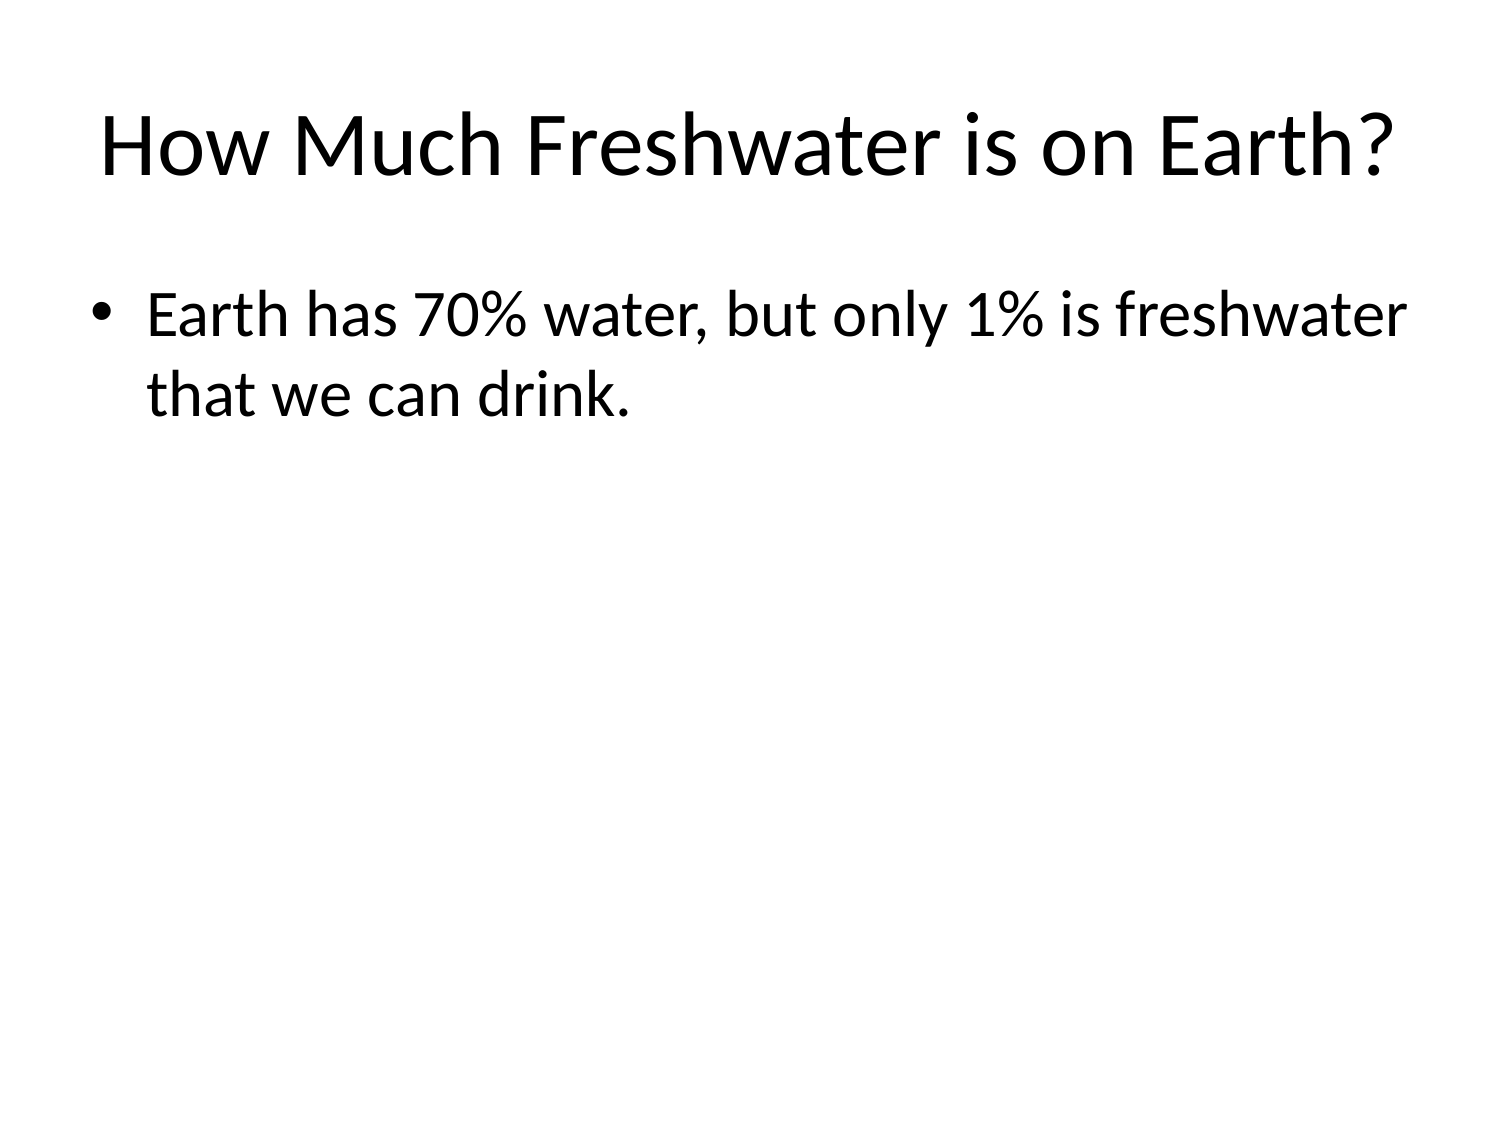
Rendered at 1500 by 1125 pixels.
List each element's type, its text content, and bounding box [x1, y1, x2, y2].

list Earth has 70% water, but only 1% is freshwater that we can drink. [75, 262, 1425, 1005]
title How Much Freshwater is on Earth? [75, 45, 1425, 233]
